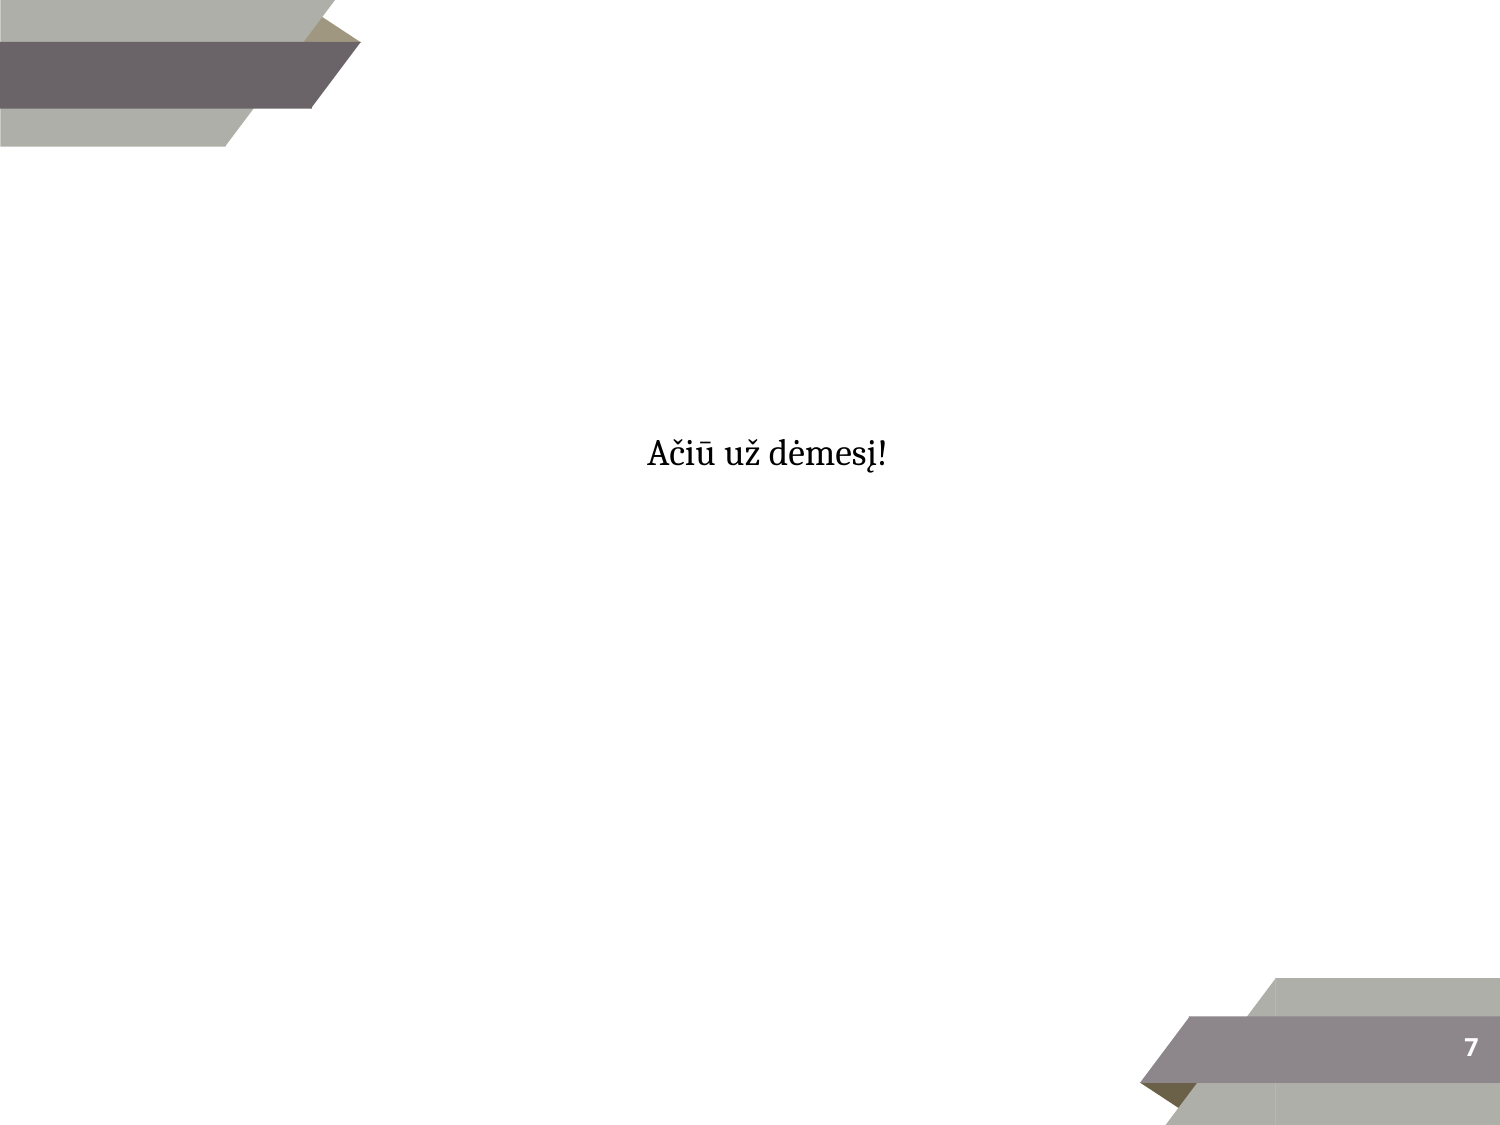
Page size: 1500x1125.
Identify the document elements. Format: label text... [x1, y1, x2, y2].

slide_number 7 [1249, 1014, 1494, 1084]
text_box Ačiū už dėmesį! [466, 420, 1069, 481]
